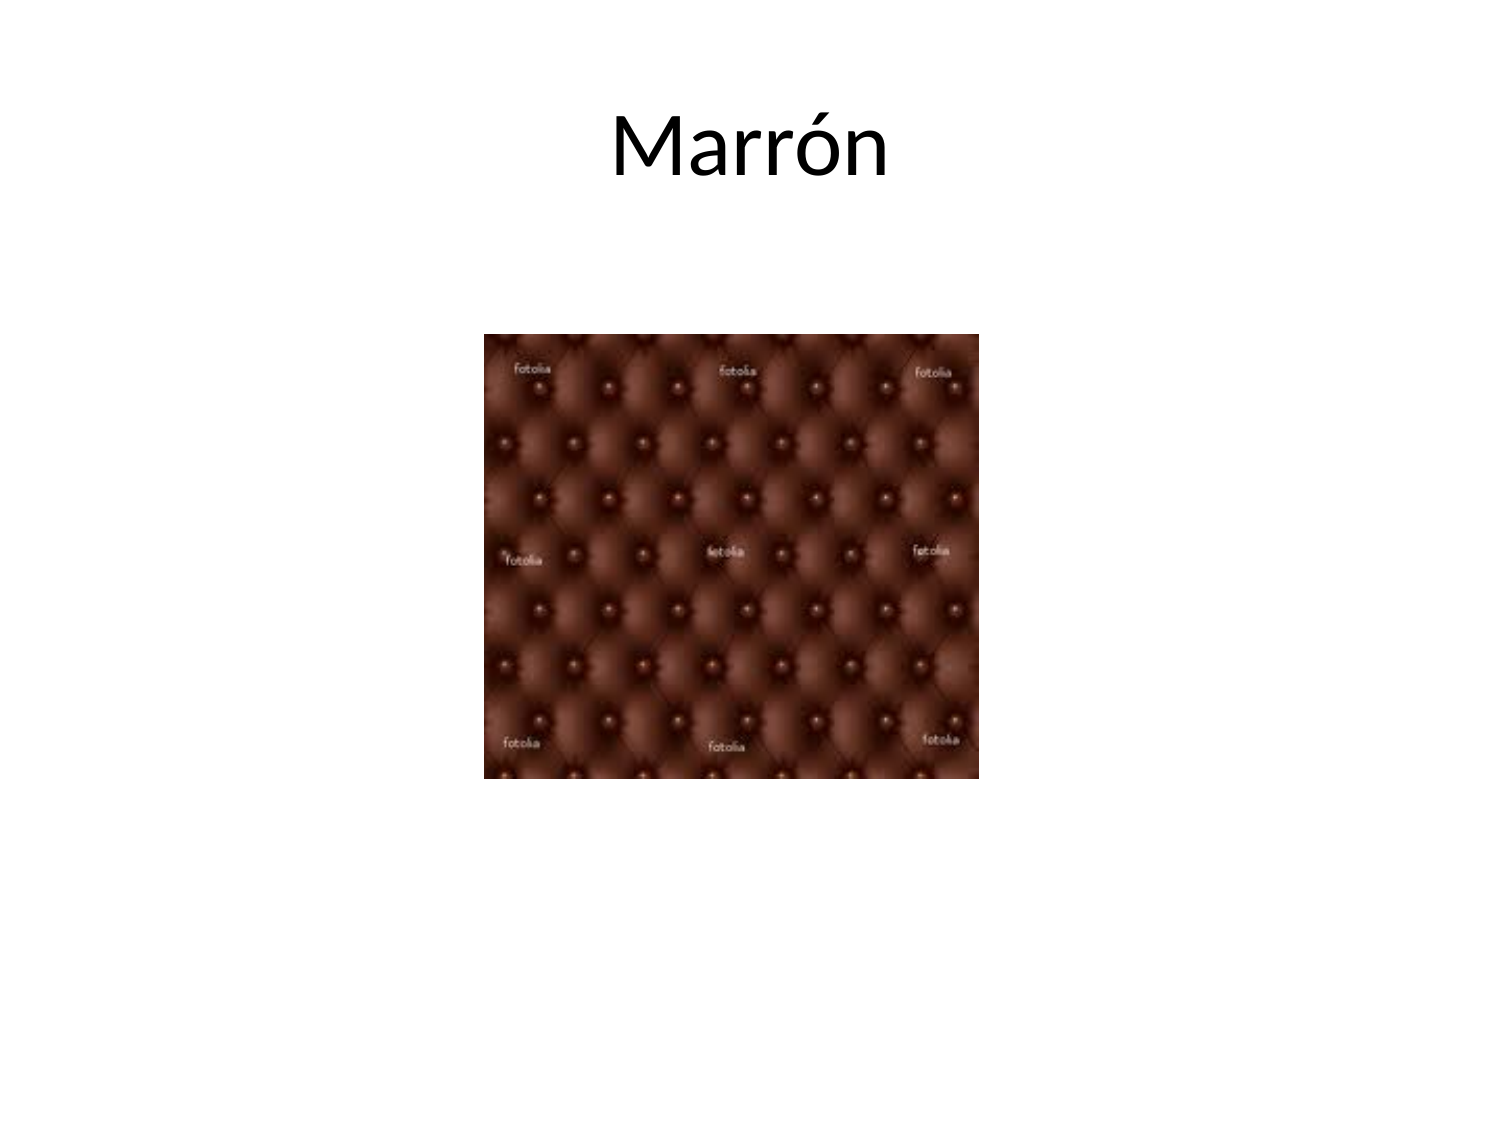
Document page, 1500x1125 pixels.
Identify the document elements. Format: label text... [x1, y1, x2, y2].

picture [484, 334, 979, 779]
title Marrón [75, 45, 1425, 233]
